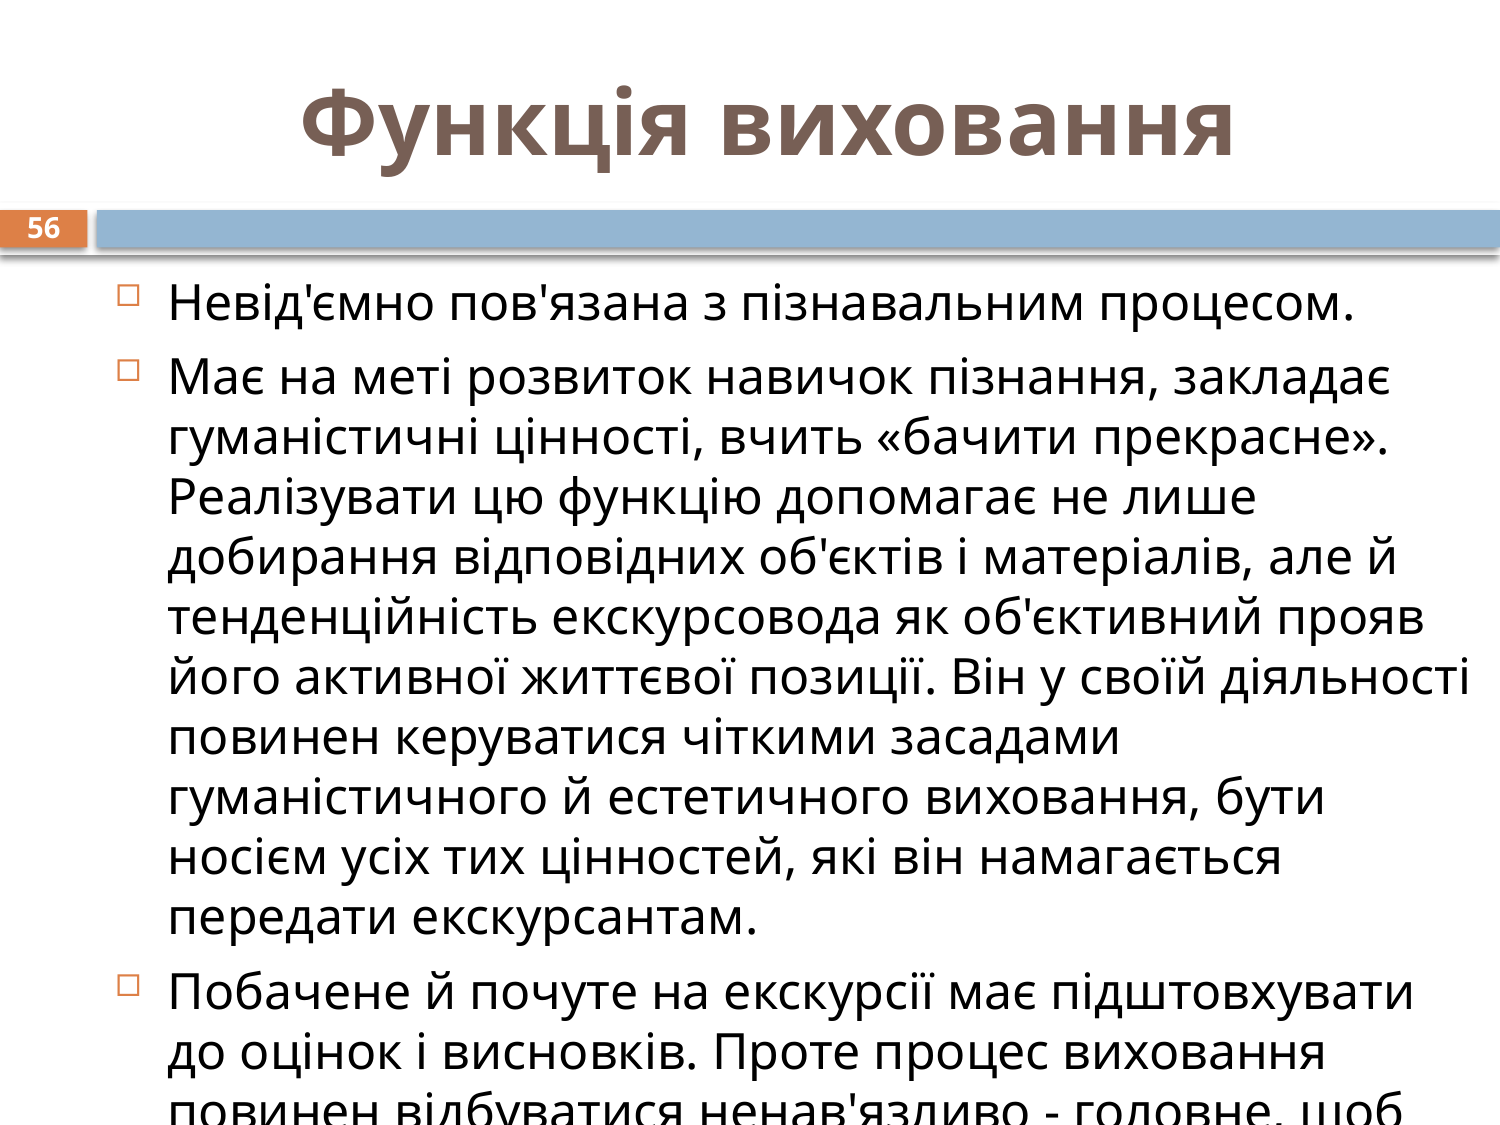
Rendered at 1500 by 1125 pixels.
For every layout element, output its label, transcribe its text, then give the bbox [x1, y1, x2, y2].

slide_number 56 [0, 208, 88, 249]
title Функція виховання [100, 37, 1438, 200]
list Невід'ємно пов'язана з пізнавальним процесом. Має на меті розвиток навичок пізнання, закладає гуманістичні цінності, вчить «бачити прекрасне». Реалізувати цю функцію допомагає не лише добирання відповідних об'єктів і матеріалів, але й тенденційність екскурсовода як об'єктивний прояв його активної життєвої позиції. Він у своїй діяльності повинен керуватися чіткими засадами гуманістичного й естетичного виховання, бути носієм усіх тих цінностей, які він намагається передати екскурсантам. Побачене й почуте на екскурсії має підштовхувати до оцінок і висновків. Проте процес виховання повинен відбуватися ненав'язливо - головне, щоб оцінні судження сприймалися екскурсантами як їхні власні. [100, 262, 1500, 1125]
